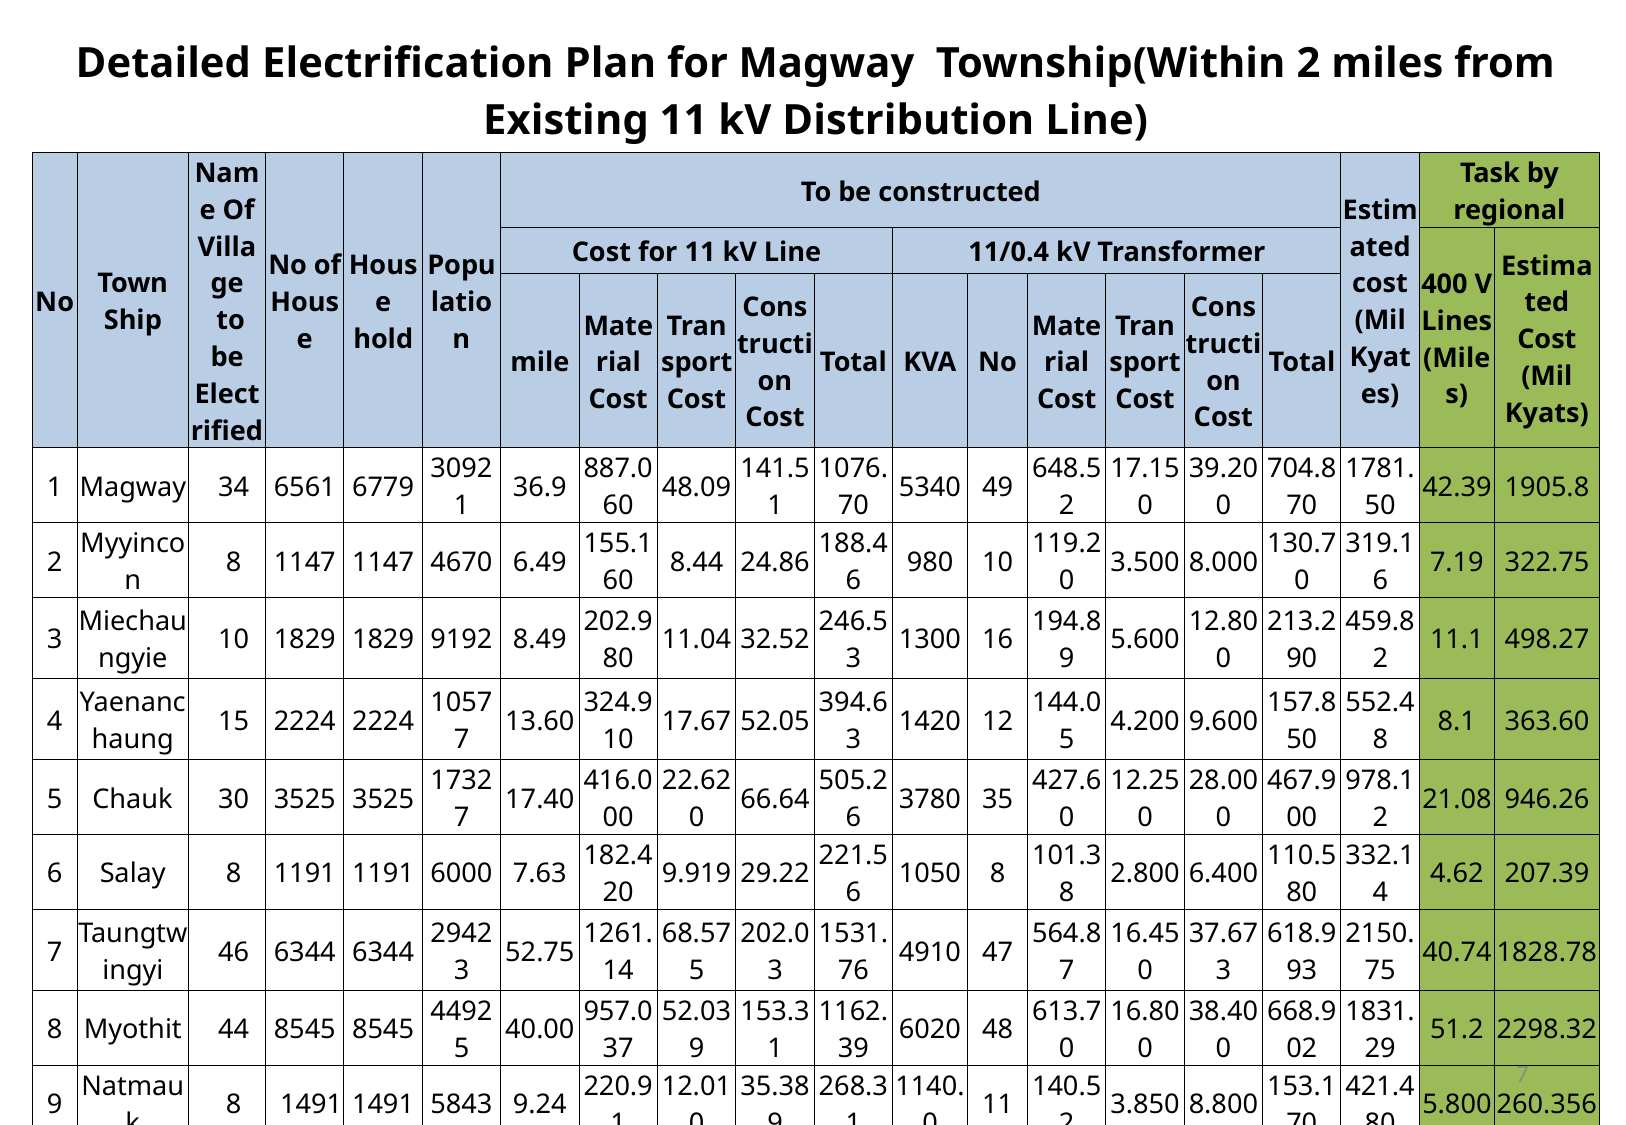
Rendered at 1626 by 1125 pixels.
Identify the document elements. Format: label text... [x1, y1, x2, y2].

table_cell 3 [33, 598, 77, 678]
table_cell 13.60 [501, 679, 579, 759]
table_cell 39.200 [1185, 448, 1262, 522]
table_cell 29.22 [736, 835, 814, 909]
table_cell 268.31 [815, 1066, 892, 1125]
table_cell 12.250 [1106, 760, 1184, 834]
table_cell 3780 [893, 760, 967, 834]
table_cell 1491 [266, 1066, 343, 1125]
table_cell Tran sport Cost [1106, 274, 1184, 447]
table_cell 10 [189, 598, 265, 678]
table_cell Magway [78, 448, 188, 522]
table_cell 8.1 [1420, 679, 1494, 759]
table_cell 6.400 [1185, 835, 1262, 909]
table_cell 153.170 [1263, 1103, 1340, 1125]
table_cell 618.993 [1263, 910, 1340, 990]
table_cell 8.49 [501, 598, 579, 678]
table_cell 12 [968, 679, 1027, 759]
table_cell 8 [189, 835, 265, 909]
table_cell 207.39 [1495, 835, 1599, 909]
table_cell 44925 [423, 991, 500, 1065]
table_cell 1140.0 [893, 1066, 967, 1125]
table_cell 5843 [423, 1066, 500, 1125]
table_cell 35.389 [736, 1066, 814, 1125]
table_cell 29423 [423, 910, 500, 990]
table_cell 35 [968, 760, 1027, 834]
table_cell 8 [189, 523, 265, 597]
table_cell 38.400 [1185, 991, 1262, 1042]
table_cell 552.48 [1341, 679, 1419, 759]
table_cell 8.800 [1185, 1103, 1262, 1125]
table_cell No [33, 153, 77, 447]
table_cell 1531.76 [815, 910, 892, 990]
table_cell 6561 [266, 448, 343, 522]
table_cell 157.850 [1263, 679, 1340, 759]
table_cell 1076.70 [815, 448, 892, 522]
table_cell 6000 [423, 835, 500, 909]
table_cell 47 [968, 910, 1027, 990]
table_cell 887.060 [580, 448, 657, 522]
table_cell 11/0.4 kV Transformer [893, 228, 1340, 273]
table_cell 7 [33, 910, 77, 990]
table_cell 1491 [344, 1066, 422, 1125]
table_cell 1162.39 [815, 991, 892, 1065]
table_cell 1905.8 [1495, 448, 1599, 522]
table_cell 704.870 [1263, 448, 1340, 522]
table_cell 17.40 [501, 760, 579, 834]
table_cell 2298.32 [1495, 991, 1599, 1065]
table_cell 8.000 [1185, 523, 1262, 597]
table_cell KVA [893, 274, 967, 447]
table_cell Construction Cost [736, 274, 814, 447]
table_cell 10577 [423, 679, 500, 759]
table_cell 52.75 [501, 910, 579, 990]
table_cell mile [501, 274, 579, 447]
table_cell Myothit [78, 991, 188, 1065]
table_cell 9.919 [658, 835, 735, 909]
table_cell 194.89 [1028, 598, 1105, 678]
table_cell 202.03 [736, 910, 814, 990]
table_cell 2224 [344, 679, 422, 759]
table_cell 9.600 [1185, 679, 1262, 759]
table_cell 1191 [266, 835, 343, 909]
table_cell 28.000 [1185, 760, 1262, 834]
table_cell 17.67 [658, 679, 735, 759]
table_cell 1828.78 [1495, 910, 1599, 990]
table_cell 34 [189, 448, 265, 522]
table_cell 221.56 [815, 835, 892, 909]
table_cell 182.420 [580, 835, 657, 909]
table_cell 8.44 [658, 523, 735, 597]
table_cell 153.31 [736, 991, 814, 1065]
slide_number 7 [1164, 1042, 1544, 1103]
table_cell 9192 [423, 598, 500, 678]
table_cell 12.010 [658, 1066, 735, 1125]
table_cell 5340 [893, 448, 967, 522]
table_cell 6020 [893, 991, 967, 1065]
table_cell 24.86 [736, 523, 814, 597]
table_cell 427.60 [1028, 760, 1105, 834]
table_cell 260.356 [1495, 1066, 1599, 1125]
table_cell Task by regional [1420, 153, 1599, 227]
table_cell 8545 [266, 991, 343, 1065]
table_cell 1781.50 [1341, 448, 1419, 522]
table_cell 141.51 [736, 448, 814, 522]
table_cell 459.82 [1341, 598, 1419, 678]
table_cell 246.53 [815, 598, 892, 678]
table_cell 324.910 [580, 679, 657, 759]
table_cell 10 [968, 523, 1027, 597]
table_cell Yaenanchaung [78, 679, 188, 759]
table_cell 3525 [344, 760, 422, 834]
table_cell No [968, 274, 1027, 447]
table_cell 155.160 [580, 523, 657, 597]
table_cell 668.902 [1263, 991, 1340, 1042]
table_cell House hold [344, 153, 422, 447]
table_cell 11.1 [1420, 598, 1494, 678]
table_cell Town Ship [78, 153, 188, 447]
table_cell 48 [968, 991, 1027, 1065]
table_cell 2.800 [1106, 835, 1184, 909]
table_cell 1300 [893, 598, 967, 678]
table_cell 4.62 [1420, 835, 1494, 909]
table_cell 1261.14 [580, 910, 657, 990]
table_cell 37.673 [1185, 910, 1262, 990]
table_cell 5.600 [1106, 598, 1184, 678]
table_cell 213.290 [1263, 598, 1340, 678]
table_cell 188.46 [815, 523, 892, 597]
table_cell 4910 [893, 910, 967, 990]
table_cell 980 [893, 523, 967, 597]
table_cell 2150.75 [1341, 910, 1419, 990]
table_cell 8 [189, 1066, 265, 1125]
table_cell 202.980 [580, 598, 657, 678]
table_cell 30 [189, 760, 265, 834]
table_cell 220.91 [580, 1066, 657, 1125]
table_cell 6.49 [501, 523, 579, 597]
table_cell 11 [968, 1066, 1027, 1125]
table_cell 68.575 [658, 910, 735, 990]
table_cell Estimated Cost (Mil Kyats) [1495, 228, 1599, 447]
table_cell 363.60 [1495, 679, 1599, 759]
table_cell 421.480 [1341, 1103, 1419, 1125]
table_cell 30921 [423, 448, 500, 522]
table_cell Material Cost [580, 274, 657, 447]
table_cell To be constructed [501, 153, 1340, 227]
table_cell Miechaungyie [78, 598, 188, 678]
table_cell 3525 [266, 760, 343, 834]
table_cell 1831.29 [1341, 991, 1419, 1042]
table_cell 144.05 [1028, 679, 1105, 759]
table_cell 8 [33, 991, 77, 1065]
table_cell No of House [266, 153, 343, 447]
table_cell Cost for 11 kV Line [501, 228, 892, 273]
table_cell 52.05 [736, 679, 814, 759]
table_cell 5 [33, 760, 77, 834]
table_cell 48.09 [658, 448, 735, 522]
table_cell 416.000 [580, 760, 657, 834]
table_cell 332.14 [1341, 835, 1419, 909]
table_cell Total [1263, 274, 1340, 447]
table_cell 8 [968, 835, 1027, 909]
table_cell 5.800 [1420, 1103, 1494, 1125]
table_cell 4670 [423, 523, 500, 597]
table_cell 22.620 [658, 760, 735, 834]
table_cell Chauk [78, 760, 188, 834]
table_cell Taungtwingyi [78, 910, 188, 990]
table_cell Construction Cost [1185, 274, 1262, 447]
table_cell 21.08 [1420, 760, 1494, 834]
table_cell 52.039 [658, 991, 735, 1065]
table_cell 7.63 [501, 835, 579, 909]
table_cell 3.850 [1106, 1066, 1184, 1125]
table_cell 8545 [344, 991, 422, 1065]
table_cell 6344 [266, 910, 343, 990]
table_cell 467.900 [1263, 760, 1340, 834]
table_cell Natmauk [78, 1066, 188, 1125]
table_cell 16 [968, 598, 1027, 678]
table_cell 957.037 [580, 991, 657, 1065]
table_cell 17327 [423, 760, 500, 834]
table_cell 648.52 [1028, 448, 1105, 522]
table_cell Name Of Village to be Electrified [189, 153, 265, 447]
table_cell 946.26 [1495, 760, 1599, 834]
table_cell 40.00 [501, 991, 579, 1065]
table_cell 51.2 [1420, 991, 1494, 1042]
table_cell Estimated cost (Mil Kyates) [1341, 153, 1419, 447]
table_cell 16.450 [1106, 910, 1184, 990]
table_cell 1147 [266, 523, 343, 597]
table_cell 400 V Lines (Miles) [1420, 228, 1494, 447]
table_cell 2224 [266, 679, 343, 759]
table_cell 505.26 [815, 760, 892, 834]
table_cell 9.24 [501, 1066, 579, 1125]
table_cell Myyincon [78, 523, 188, 597]
table_cell 1191 [344, 835, 422, 909]
table_cell 32.52 [736, 598, 814, 678]
table_cell 46 [189, 910, 265, 990]
table_cell 101.38 [1028, 835, 1105, 909]
table_cell 36.9 [501, 448, 579, 522]
table_cell 44 [189, 991, 265, 1065]
table_cell Popu lation [423, 153, 500, 447]
table_cell 394.63 [815, 679, 892, 759]
table_cell Salay [78, 835, 188, 909]
table_cell 6779 [344, 448, 422, 522]
table_header Detailed Electrification Plan for Magway Township(Within 2 miles from Existing 11 kV Distribution Line) [32, 25, 1599, 152]
table_cell 322.75 [1495, 523, 1599, 597]
table_cell 1147 [344, 523, 422, 597]
table_cell 15 [189, 679, 265, 759]
table_cell 12.800 [1185, 598, 1262, 678]
table_cell 319.16 [1341, 523, 1419, 597]
table_cell 9 [33, 1066, 77, 1125]
table_cell 564.87 [1028, 910, 1105, 990]
table_cell 4 [33, 679, 77, 759]
table_cell 140.52 [1028, 1066, 1105, 1125]
table_cell 1050 [893, 835, 967, 909]
table_cell 11.04 [658, 598, 735, 678]
table_cell 7.19 [1420, 523, 1494, 597]
table_cell 1829 [266, 598, 343, 678]
table_cell 3.500 [1106, 523, 1184, 597]
table_cell 17.150 [1106, 448, 1184, 522]
table_cell 1829 [344, 598, 422, 678]
table_cell 1420 [893, 679, 967, 759]
table_cell 16.800 [1106, 991, 1184, 1065]
table_cell 119.20 [1028, 523, 1105, 597]
table_cell 40.74 [1420, 910, 1494, 990]
table_cell 978.12 [1341, 760, 1419, 834]
table_cell 110.580 [1263, 835, 1340, 909]
table_cell 1 [33, 448, 77, 522]
table_cell 4.200 [1106, 679, 1184, 759]
table_cell 613.70 [1028, 991, 1105, 1065]
table_cell 42.39 [1420, 448, 1494, 522]
table_cell 49 [968, 448, 1027, 522]
table_cell 66.64 [736, 760, 814, 834]
table_cell 6344 [344, 910, 422, 990]
table_cell 6 [33, 835, 77, 909]
table_cell Total [815, 274, 892, 447]
table_cell 2 [33, 523, 77, 597]
table_cell Tran sport Cost [658, 274, 735, 447]
table_cell 498.27 [1495, 598, 1599, 678]
table_cell 130.70 [1263, 523, 1340, 597]
table_cell Material Cost [1028, 274, 1105, 447]
